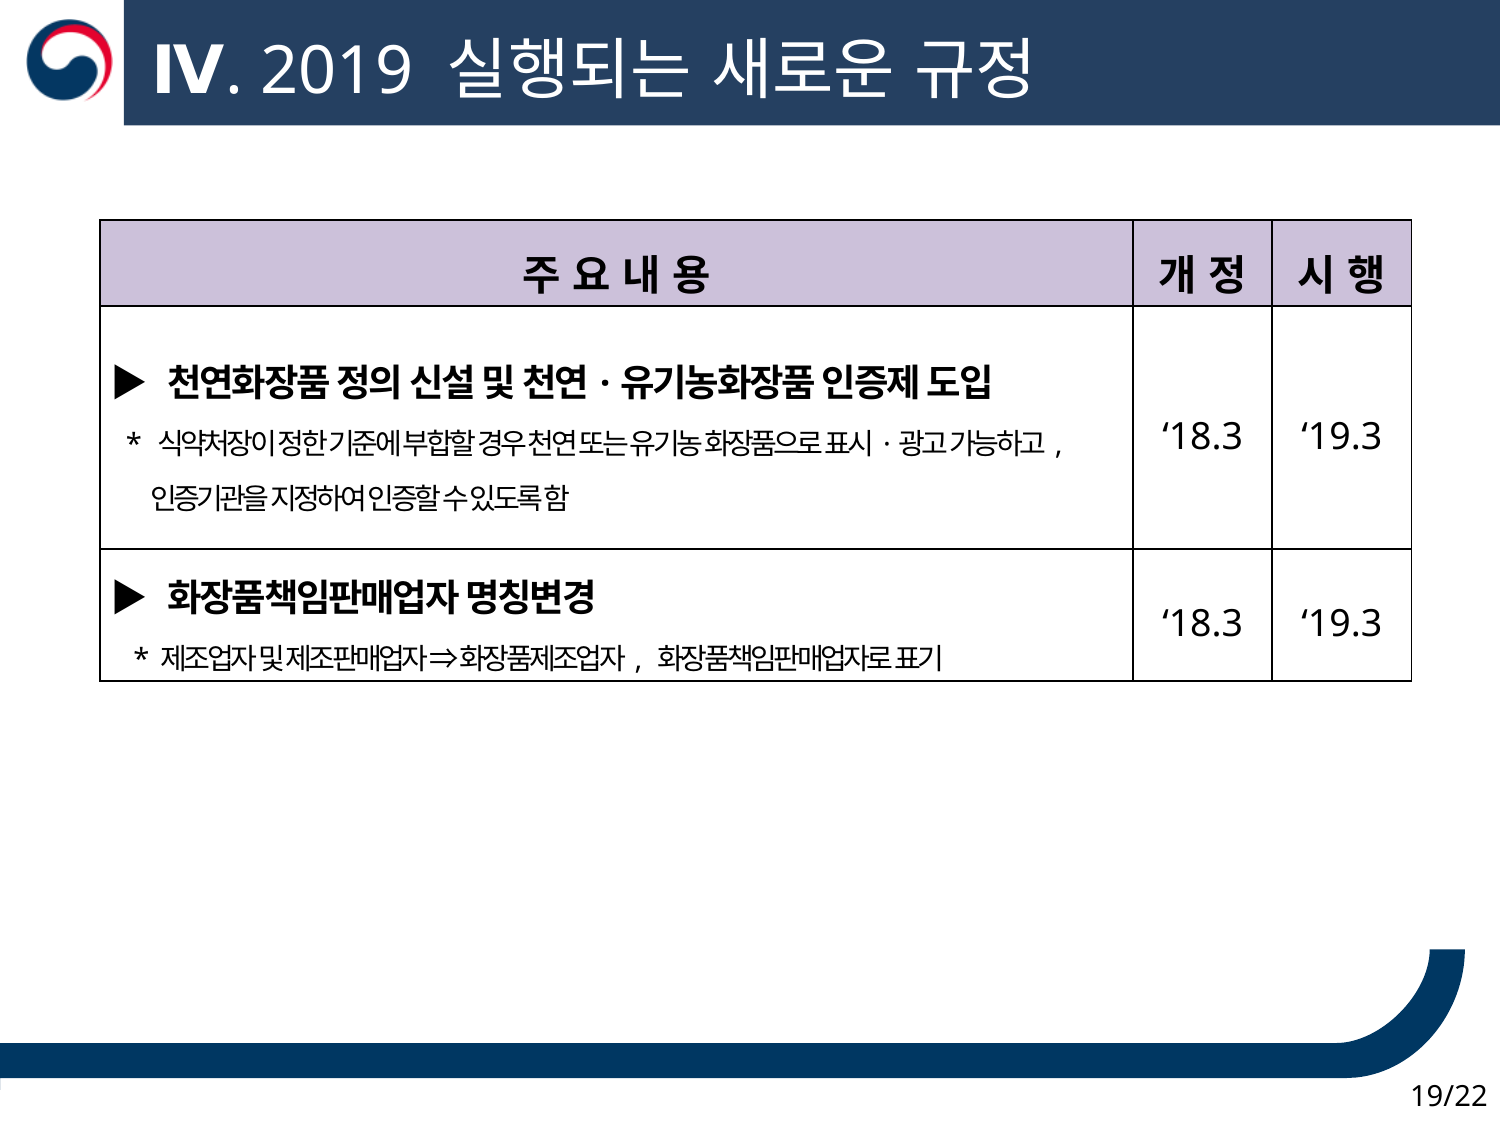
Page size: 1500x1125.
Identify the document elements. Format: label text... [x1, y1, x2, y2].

table_header 시 행 [1273, 221, 1411, 305]
table_cell ‘19.3 [1273, 550, 1411, 680]
text_box 19/22 [1387, 1070, 1500, 1121]
table_header 개 정 [1134, 221, 1271, 305]
table_cell ▶ 화장품책임판매업자 명칭변경 * 제조업자 및 제조판매업자 ⇒ 화장품제조업자, 화장품책임판매업자로 표기 [101, 550, 1132, 680]
table_cell ‘19.3 [1273, 307, 1411, 548]
text_box Ⅳ. 2019 실행되는 새로운 규정 [137, 19, 1407, 122]
picture [26, 19, 113, 102]
table_header 주 요 내 용 [101, 221, 1132, 305]
table_cell ‘18.3 [1134, 307, 1271, 548]
table_cell ▶ 천연화장품 정의 신설 및 천연·유기농화장품 인증제 도입 * 식약처장이 정한 기준에 부합할 경우 천연 또는 유기농 화장품으로 표시·광고 가능하고, 인증기관을 지정하여 인증할 수 있도록 함 [101, 307, 1132, 548]
table_cell ‘18.3 [1134, 550, 1271, 680]
